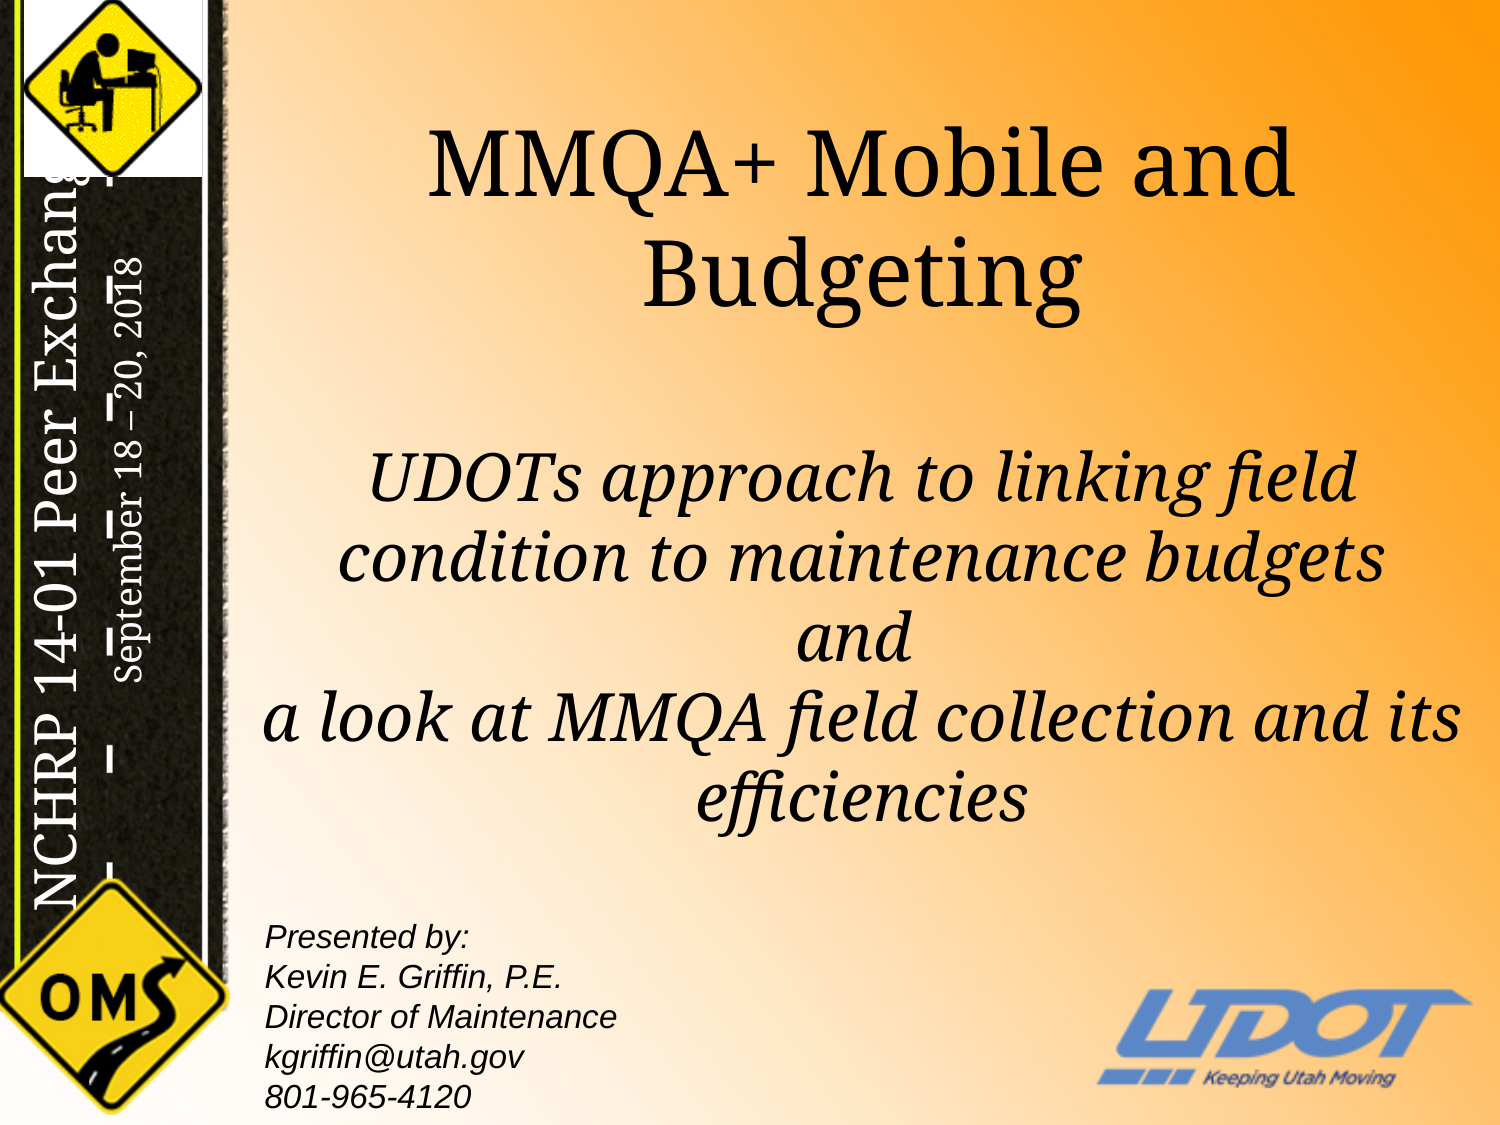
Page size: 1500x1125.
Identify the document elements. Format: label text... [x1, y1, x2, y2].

title MMQA+ Mobile and Budgeting UDOTs approach to linking field condition to maintenance budgets and a look at MMQA field collection and its efficiencies [225, 387, 1500, 663]
text_box September 18 – 20, 2018 [96, 186, 157, 772]
text_box Presented by: Kevin E. Griffin, P.E. Director of Maintenance kgriffin@utah.gov 801-965-4120 [249, 907, 788, 1123]
picture [0, 0, 1500, 1125]
text_box NCHRP 14-01 Peer Exchange [10, 87, 96, 951]
